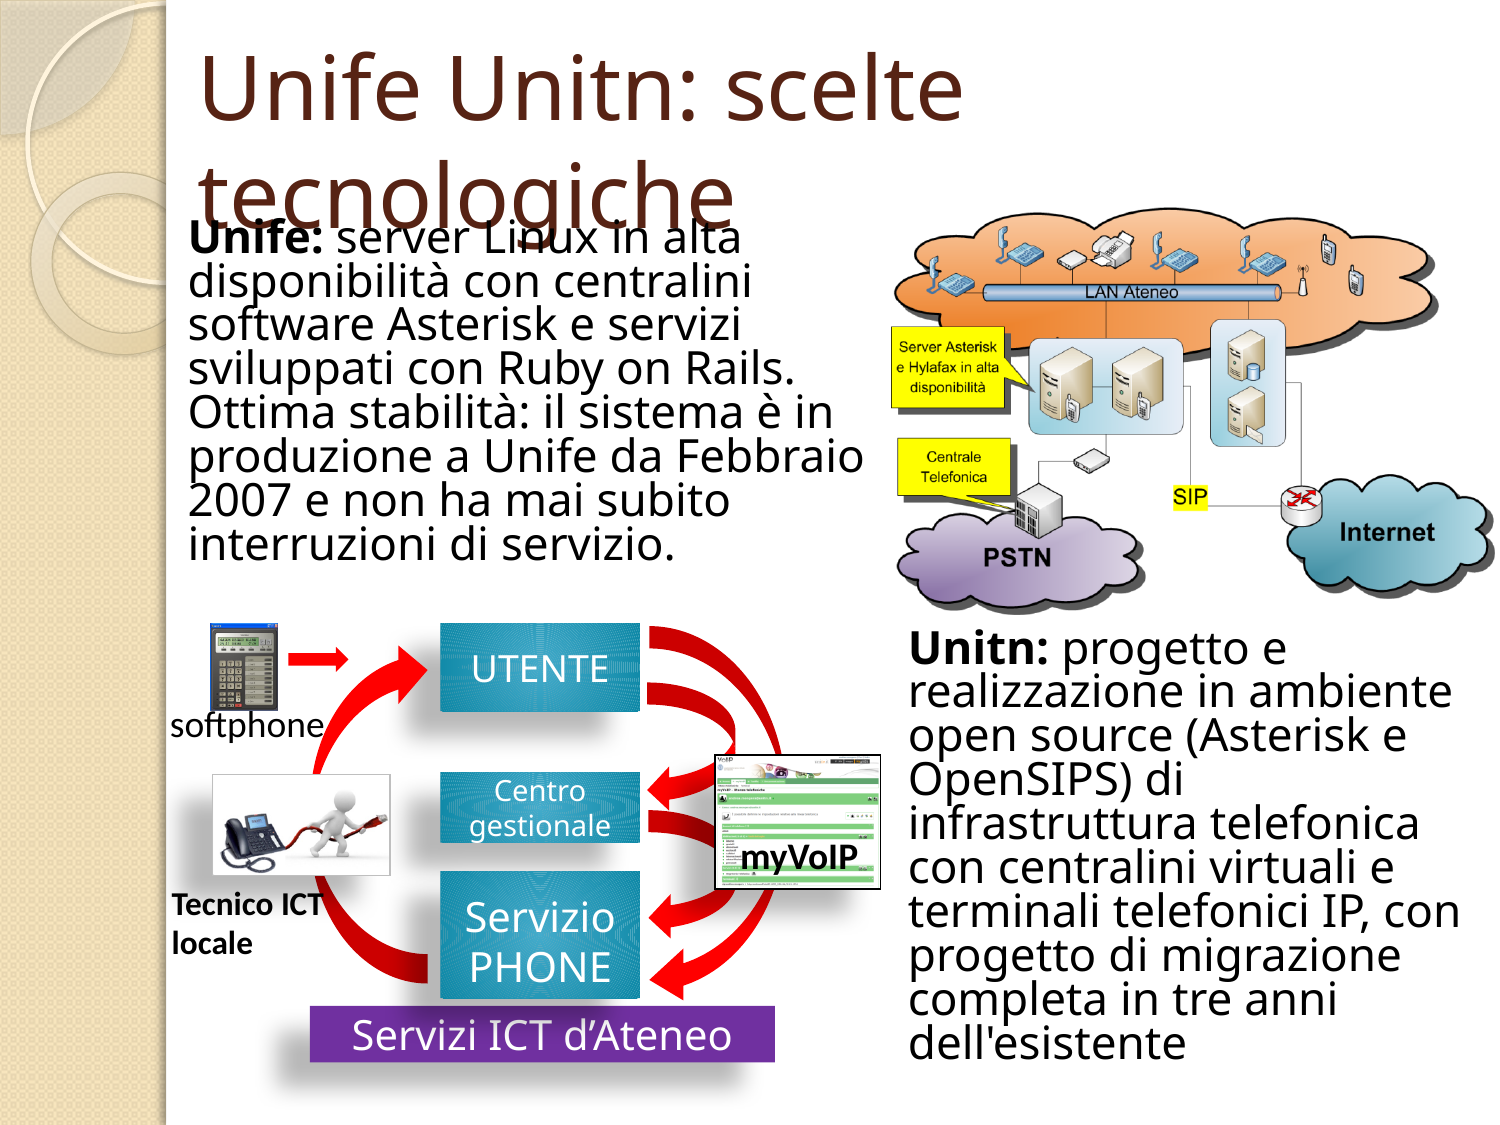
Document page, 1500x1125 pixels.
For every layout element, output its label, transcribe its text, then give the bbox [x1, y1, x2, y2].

list Unife: server Linux in alta disponibilità con centralini software Asterisk e servizi sviluppati con Ruby on Rails. Ottima stabilità: il sistema è in produzione a Unife da Febbraio 2007 e non ha mai subito interruzioni di servizio. [159, 210, 886, 621]
picture [891, 207, 1495, 615]
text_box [154, 622, 881, 1063]
title Unife Unitn: scelte tecnologiche [183, 45, 1471, 210]
text_box Unitn: progetto e realizzazione in ambiente open source (Asterisk e OpenSIPS) di infrastruttura telefonica con centralini virtuali e terminali telefonici IP, con progetto di migrazione completa in tre anni dell'esistente [881, 621, 1483, 1032]
